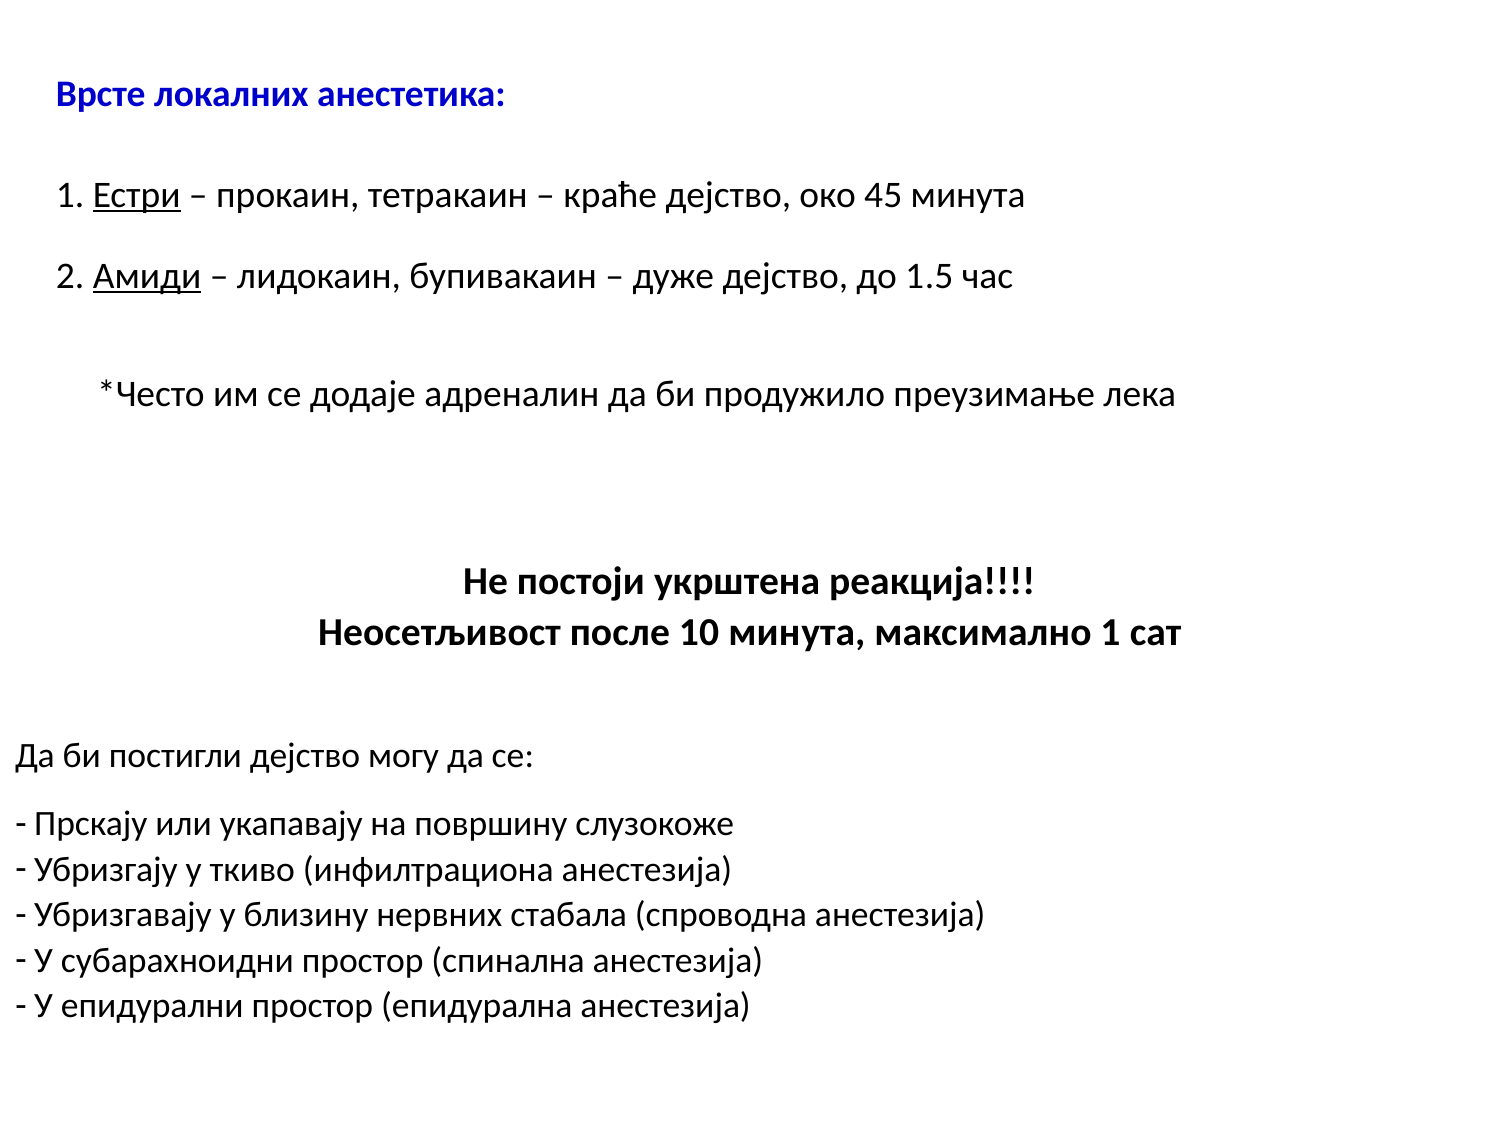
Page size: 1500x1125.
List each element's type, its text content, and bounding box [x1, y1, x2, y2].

subtitle Не постоји укрштена реакција!!!! Неосетљивост после 10 минута, максимално 1 сат Да би постигли дејство могу да се: Прскају или укапавају на површину слузокоже Убризгају у ткиво (инфилтрациона анестезија) Убризгавају у близину нервних стабала (спроводна анестезија) У субарахноидни простор (спинална анестезија) У епидурални простор (епидурална анестезија) [0, 444, 1500, 1090]
text_box *Често им се додаје адреналин да би продужило преузимање лека [82, 361, 1192, 467]
text_box Врсте локалних анестетика: 1. Естри – прокаин, тетракаин – краће дејство, око 45 минута 2. Амиди – лидокаин, бупивакаин – дуже дејство, до 1.5 час [41, 66, 1353, 349]
